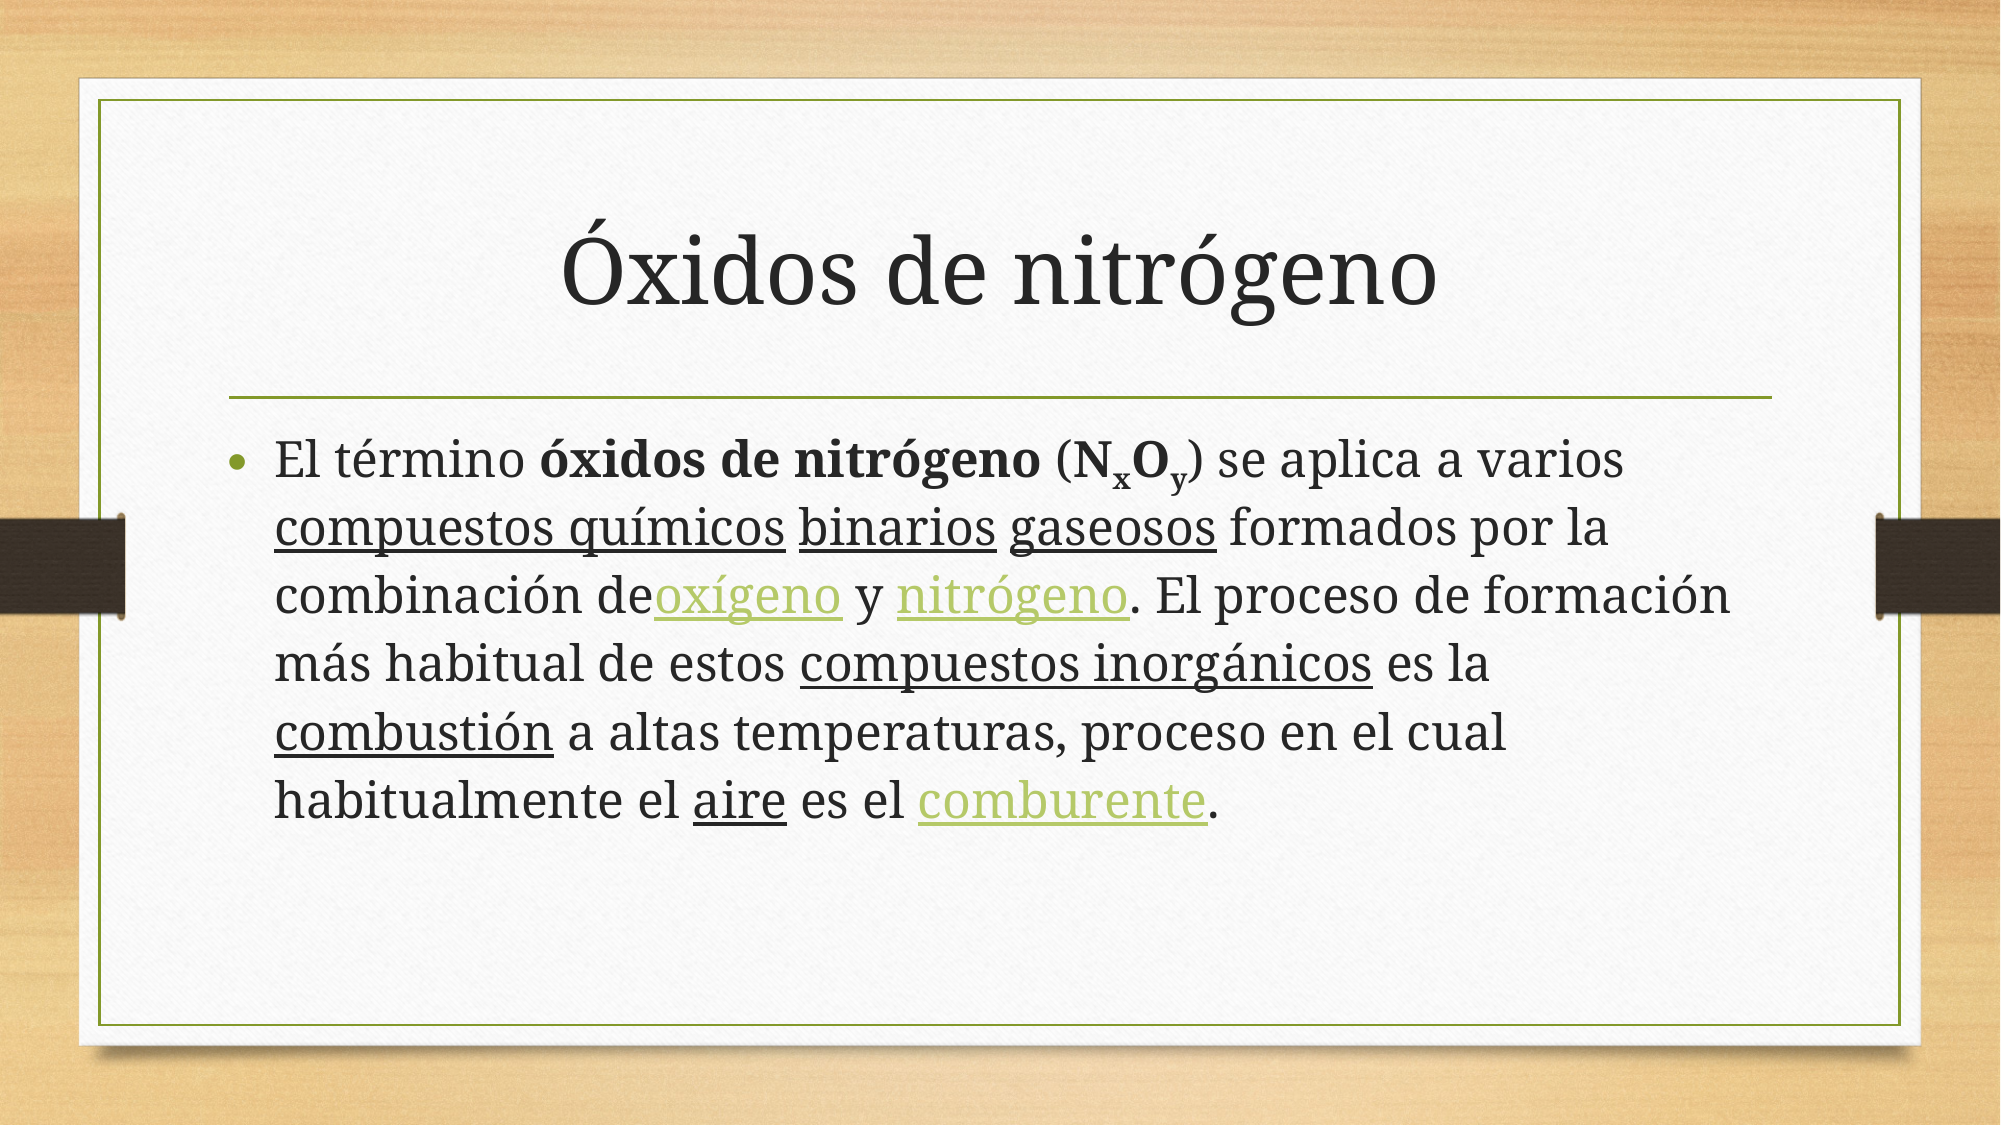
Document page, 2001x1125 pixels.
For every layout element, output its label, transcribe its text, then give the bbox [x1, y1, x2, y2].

list El término óxidos de nitrógeno (NxOy) se aplica a varios compuestos químicos binarios gaseosos formados por la combinación deoxígeno y nitrógeno. El proceso de formación más habitual de estos compuestos inorgánicos es la combustión a altas temperaturas, proceso en el cual habitualmente el aire es el comburente. [212, 419, 1788, 964]
title Óxidos de nitrógeno [212, 161, 1788, 375]
picture [0, 0, 2001, 1125]
